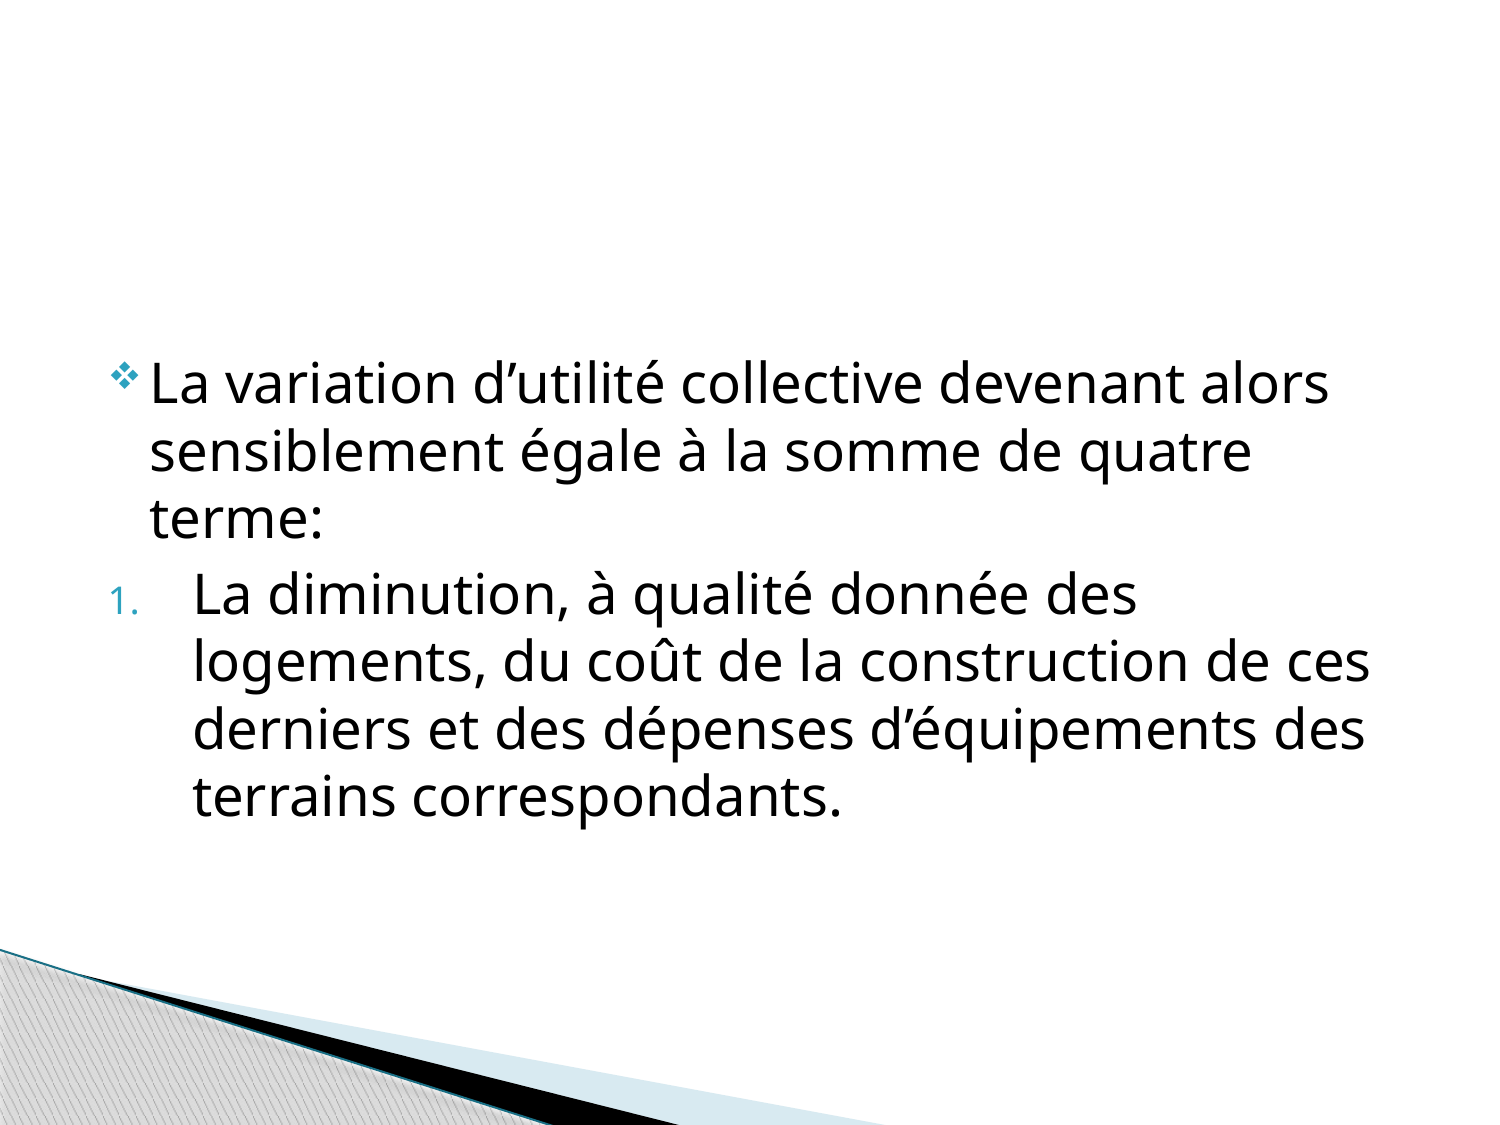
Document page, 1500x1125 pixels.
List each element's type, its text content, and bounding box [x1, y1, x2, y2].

list La variation d’utilité collective devenant alors sensiblement égale à la somme de quatre terme: La diminution, à qualité donnée des logements, du coût de la construction de ces derniers et des dépenses d’équipements des terrains correspondants. [75, 339, 1425, 986]
